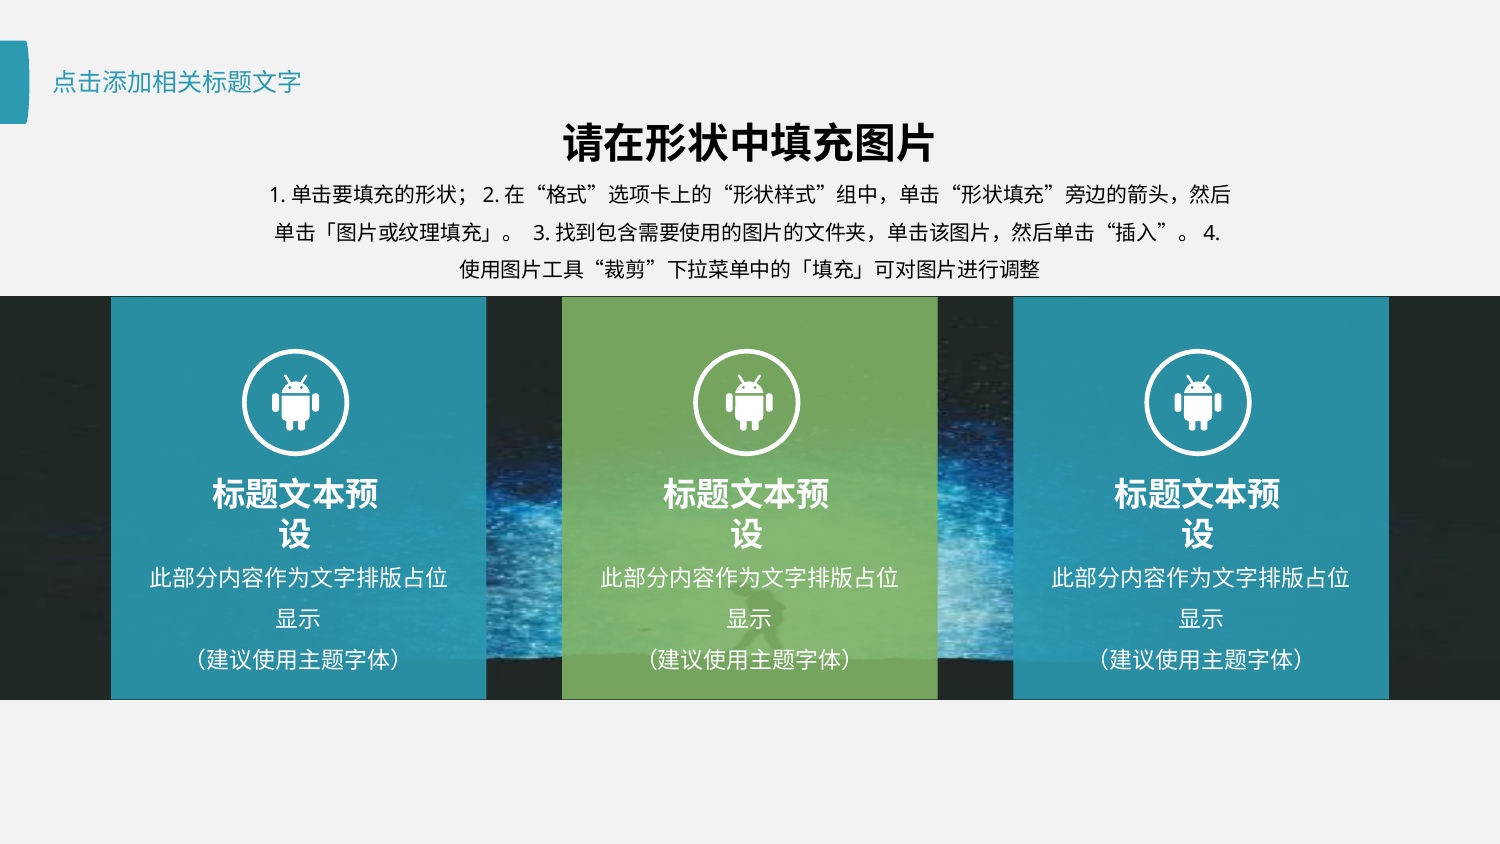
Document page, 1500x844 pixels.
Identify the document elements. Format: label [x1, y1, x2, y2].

text_box [0, 296, 1500, 700]
text_box [253, 102, 1247, 228]
